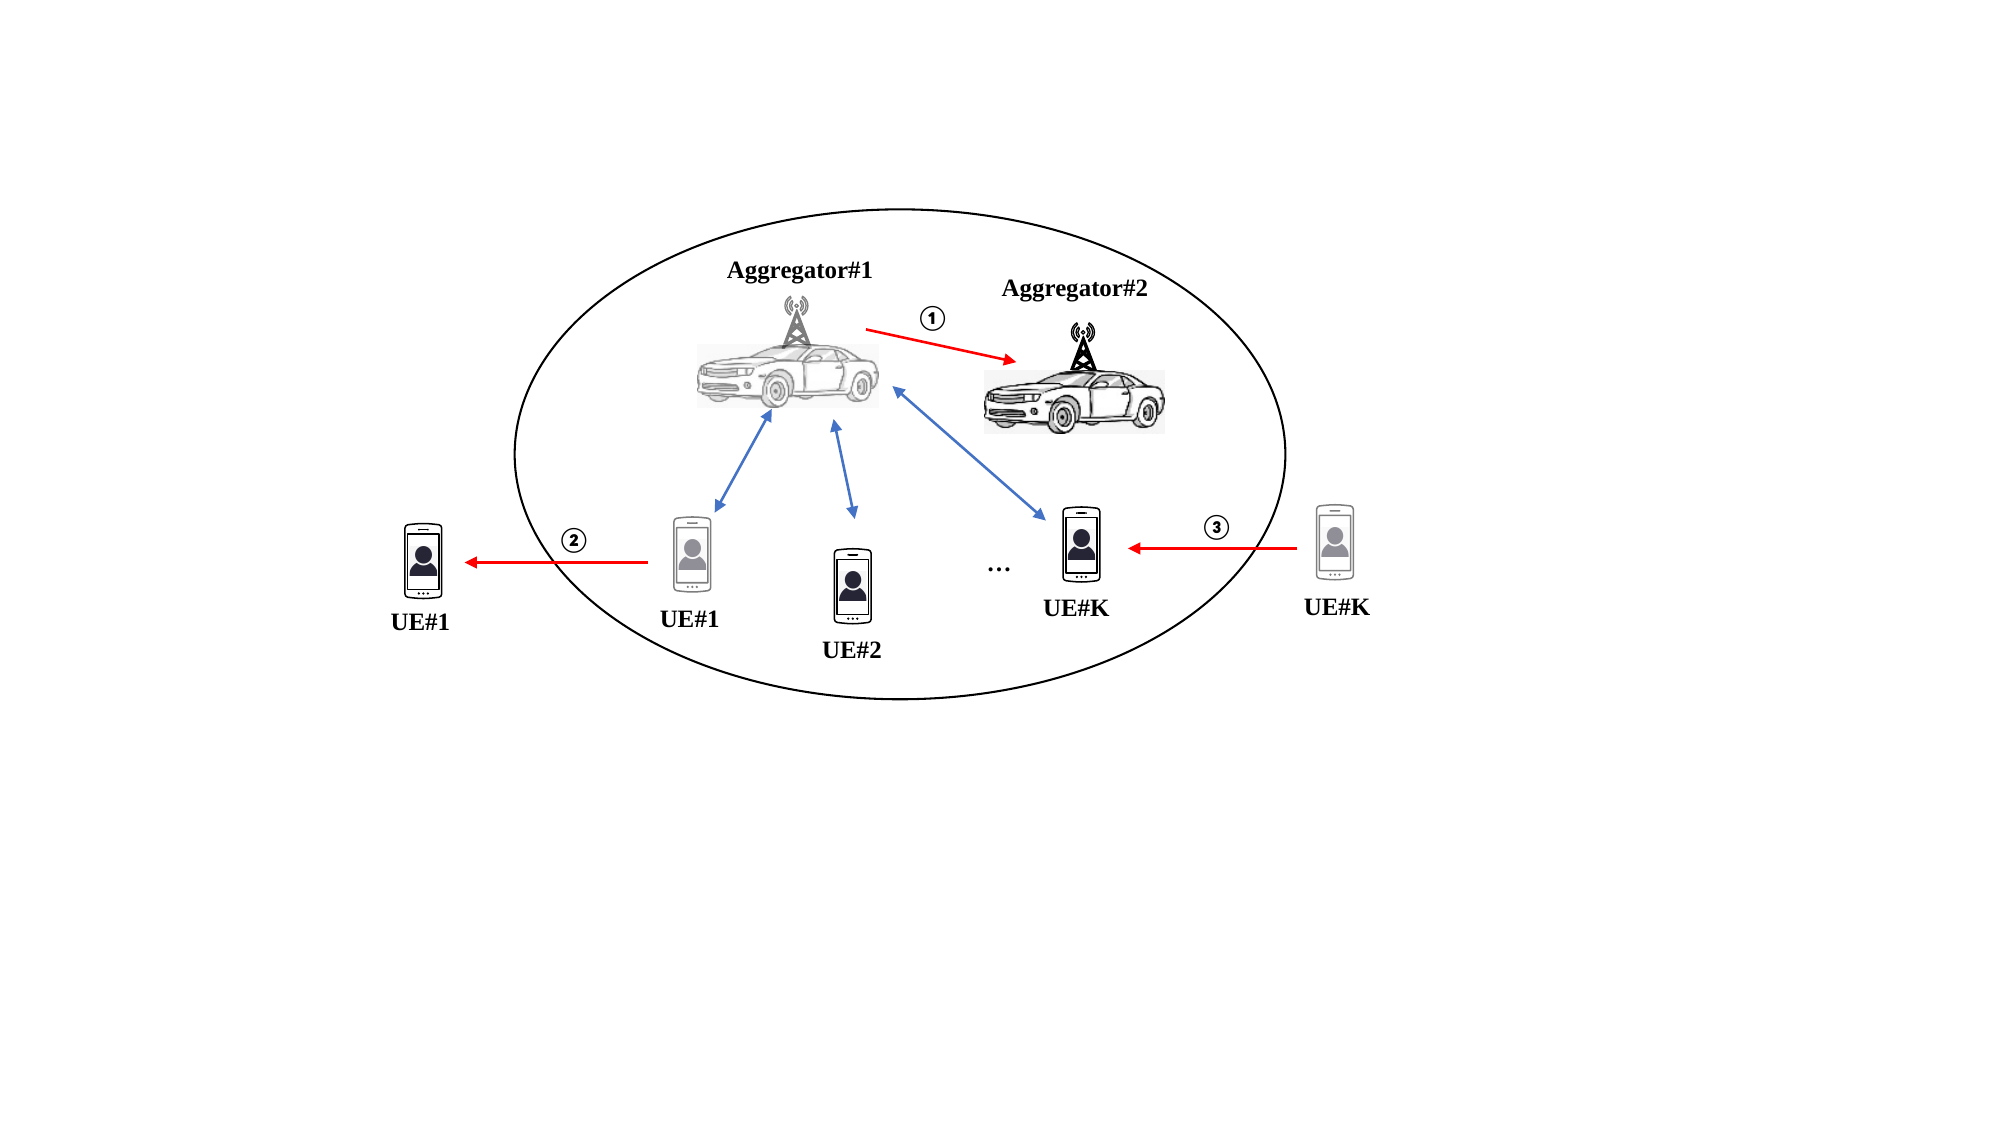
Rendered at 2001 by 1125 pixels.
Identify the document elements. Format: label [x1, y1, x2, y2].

text_box [363, 186, 1391, 721]
